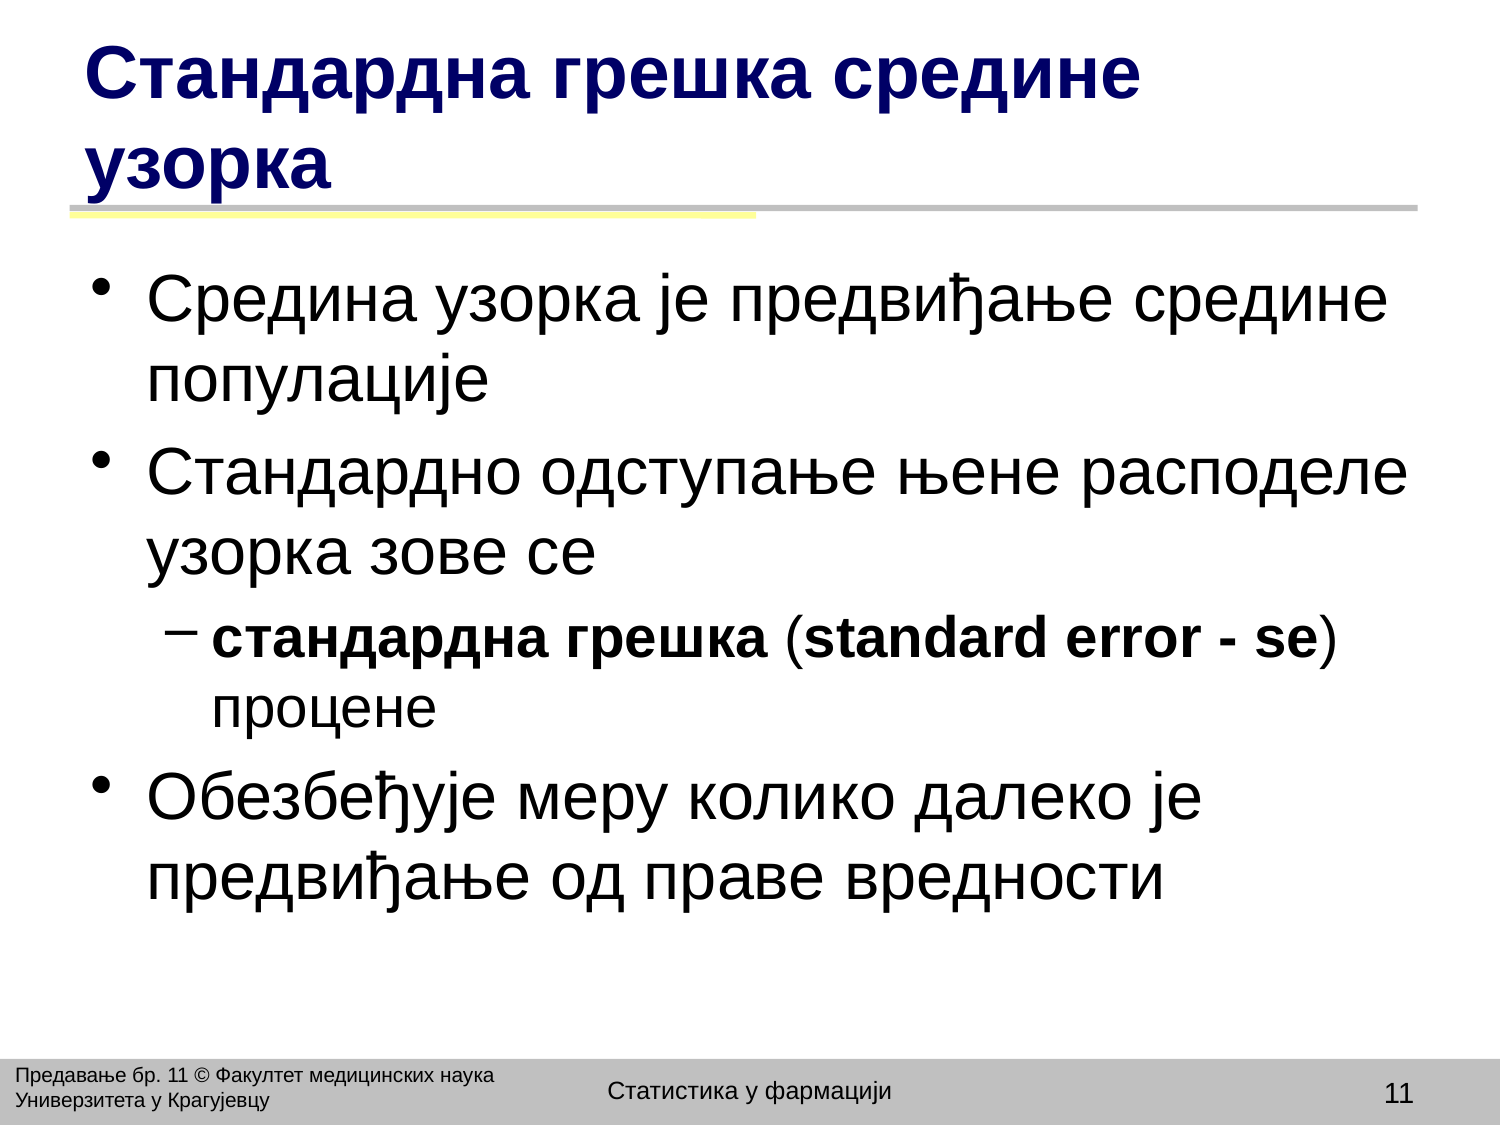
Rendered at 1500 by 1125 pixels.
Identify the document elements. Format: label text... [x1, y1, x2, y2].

slide_number 11 [1079, 1066, 1430, 1125]
title Стандардна грешка средине узорка [69, 19, 1426, 208]
list Средина узорка је предвиђање средине популације Стандардно одступање њене расподеле узорка зове се стандардна грешка (standard error - se) процене Обезбеђује меру колико далеко је предвиђање од праве вредности [74, 246, 1426, 1023]
footer Статистика у фармацији [512, 1066, 988, 1125]
slide_number Предавање бр. 11 © Факултет медицинских наука Универзитета у Крагујевцу [0, 1053, 622, 1108]
